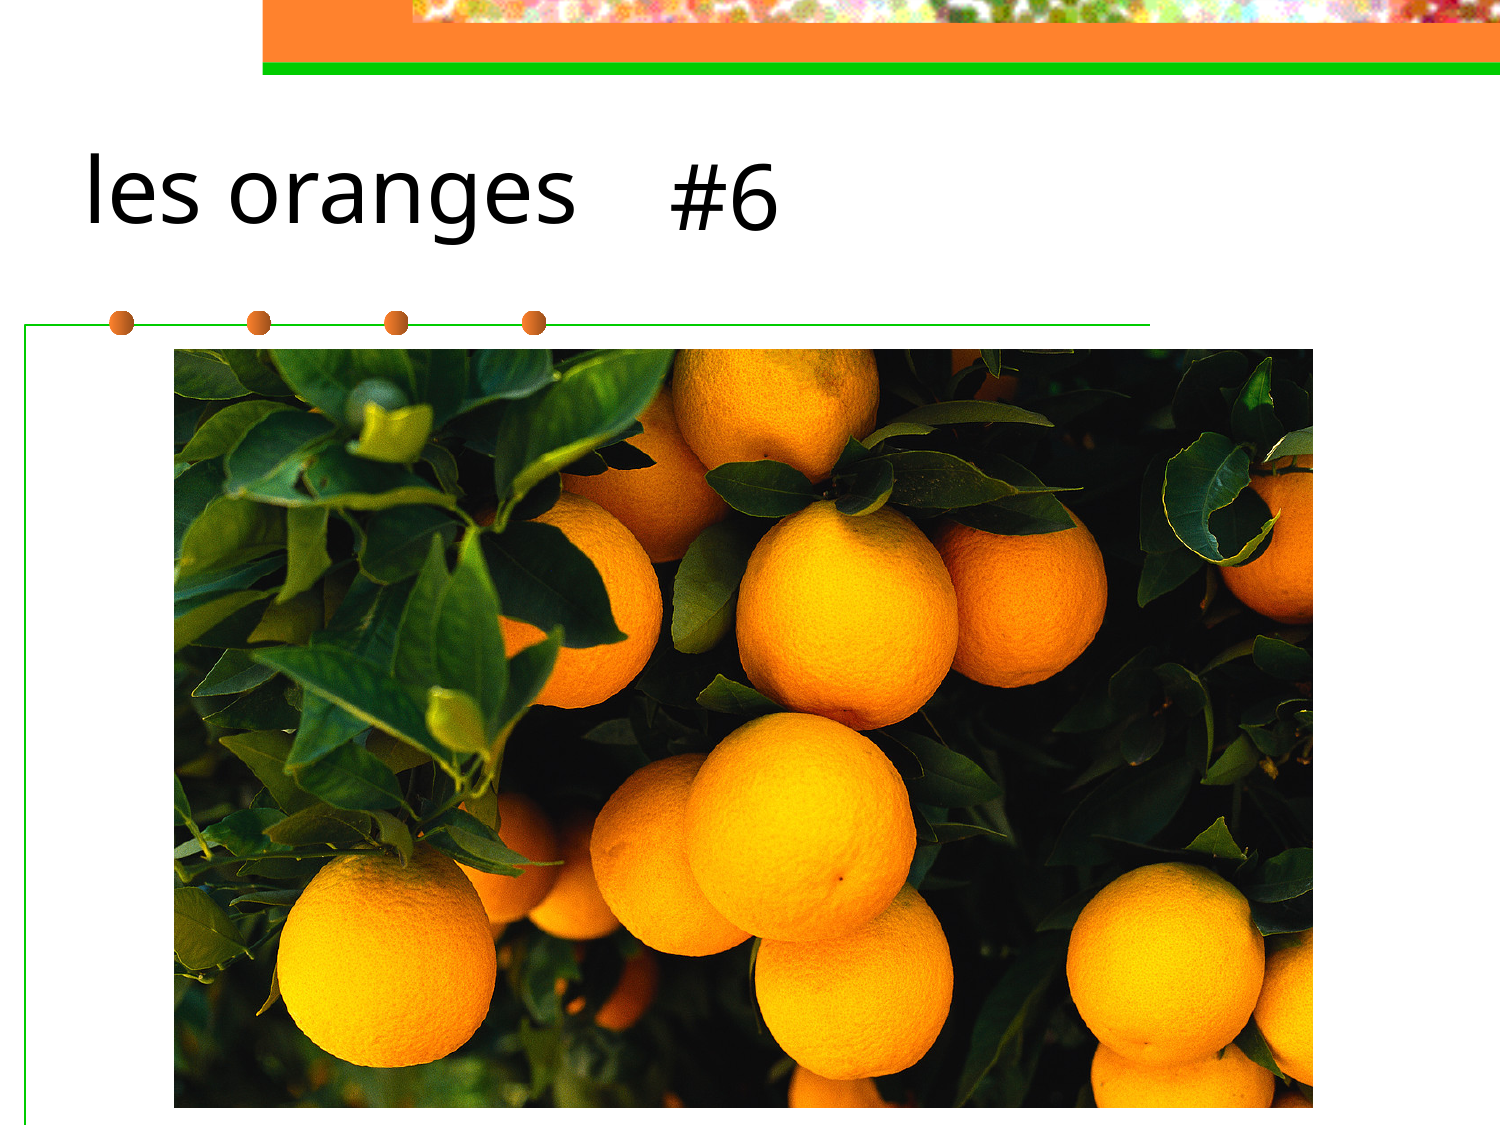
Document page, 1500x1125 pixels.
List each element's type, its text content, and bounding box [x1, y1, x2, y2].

picture [174, 349, 1313, 1109]
text_box les oranges [62, 124, 600, 250]
title #6 [87, 99, 1363, 288]
picture [412, 0, 1500, 23]
